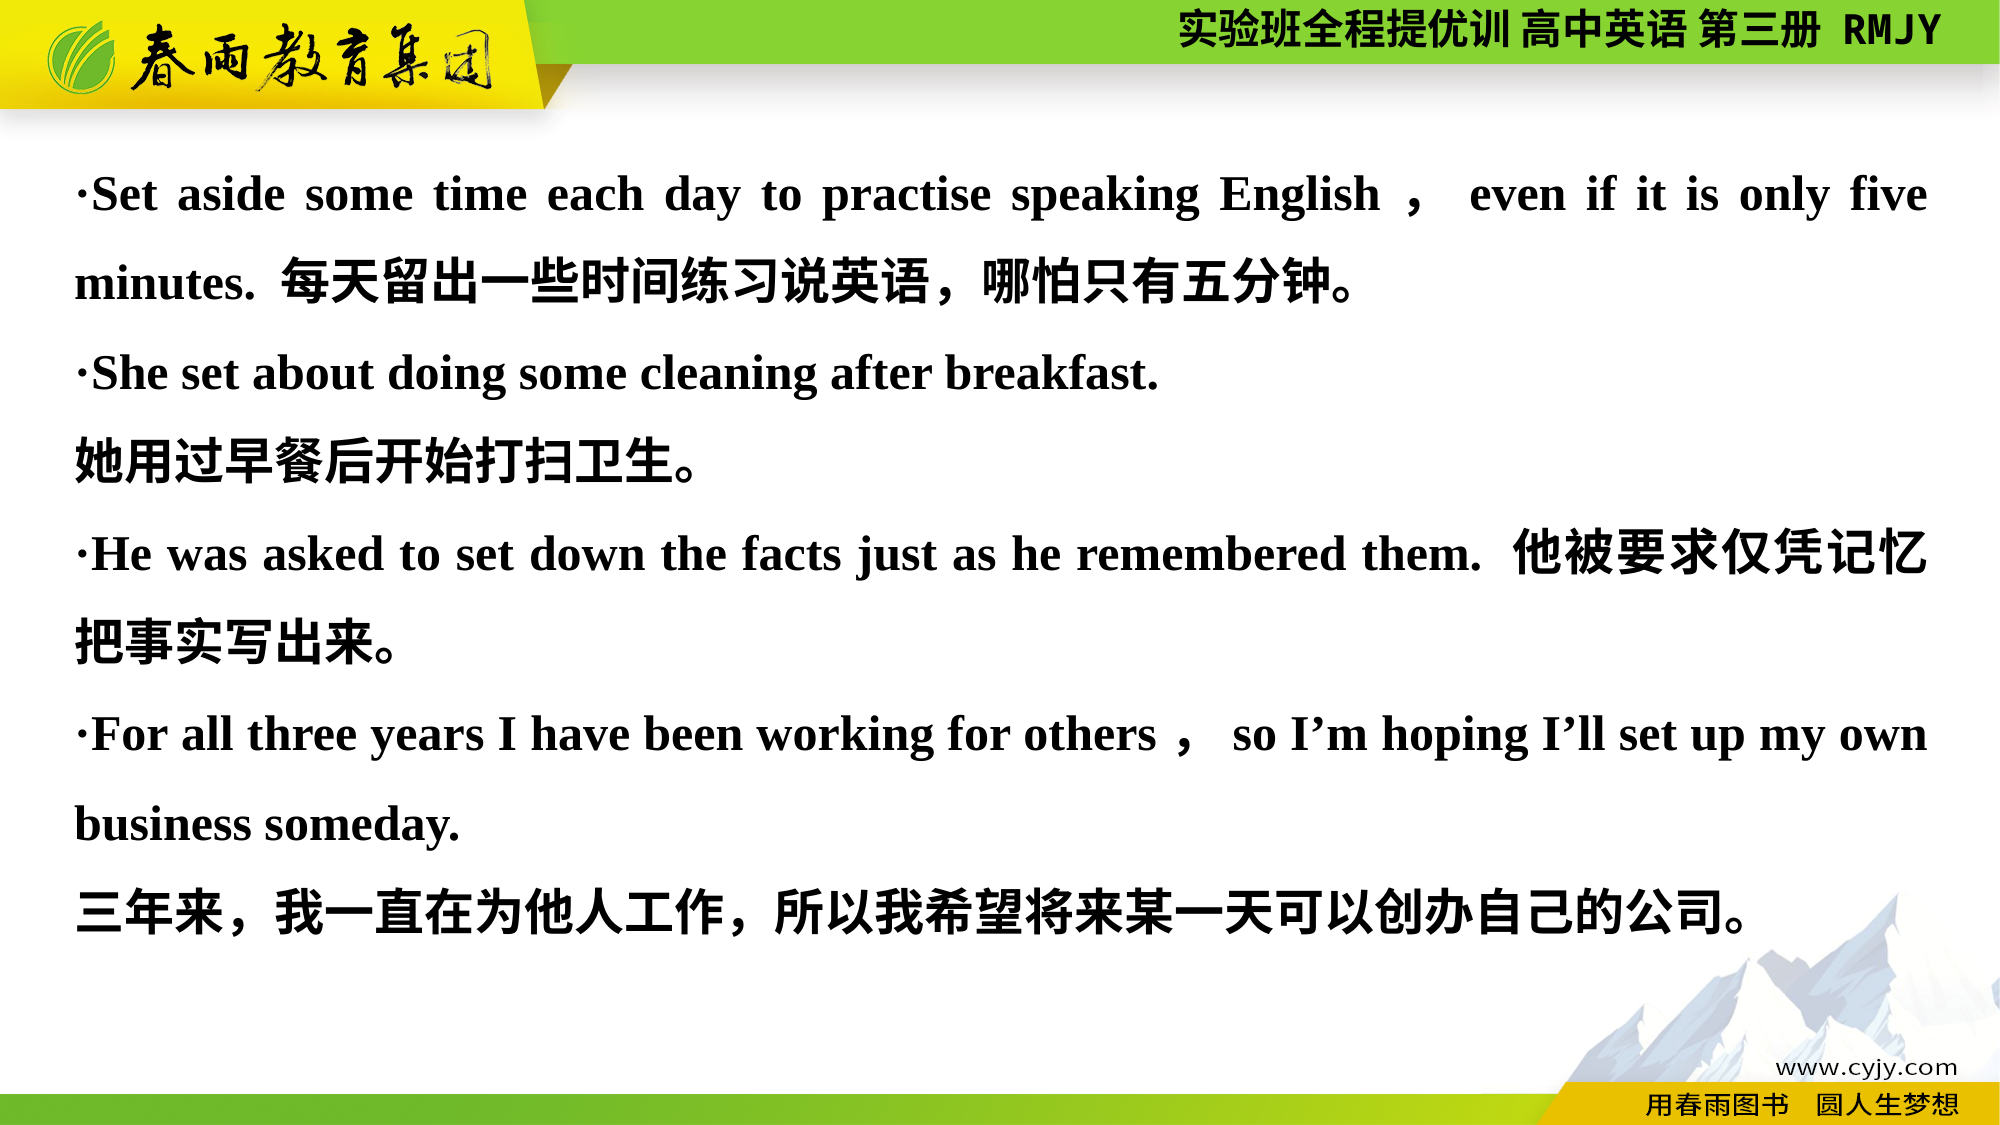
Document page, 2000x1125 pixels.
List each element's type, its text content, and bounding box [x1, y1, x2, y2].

picture [0, 0, 2000, 1125]
list ·Set aside some time each day to practise speaking English，even if it is only five minutes. 每天留出一些时间练习说英语，哪怕只有五分钟。 ·She set about doing some cleaning after breakfast. 她用过早餐后开始打扫卫生。 ·He was asked to set down the facts just as he remembered them. 他被要求仅凭记忆把事实写出来。 ·For all three years I have been working for others，so I’m hoping I’ll set up my own business someday. 三年来，我一直在为他人工作，所以我希望将来某一天可以创办自己的公司。 [59, 122, 1944, 944]
